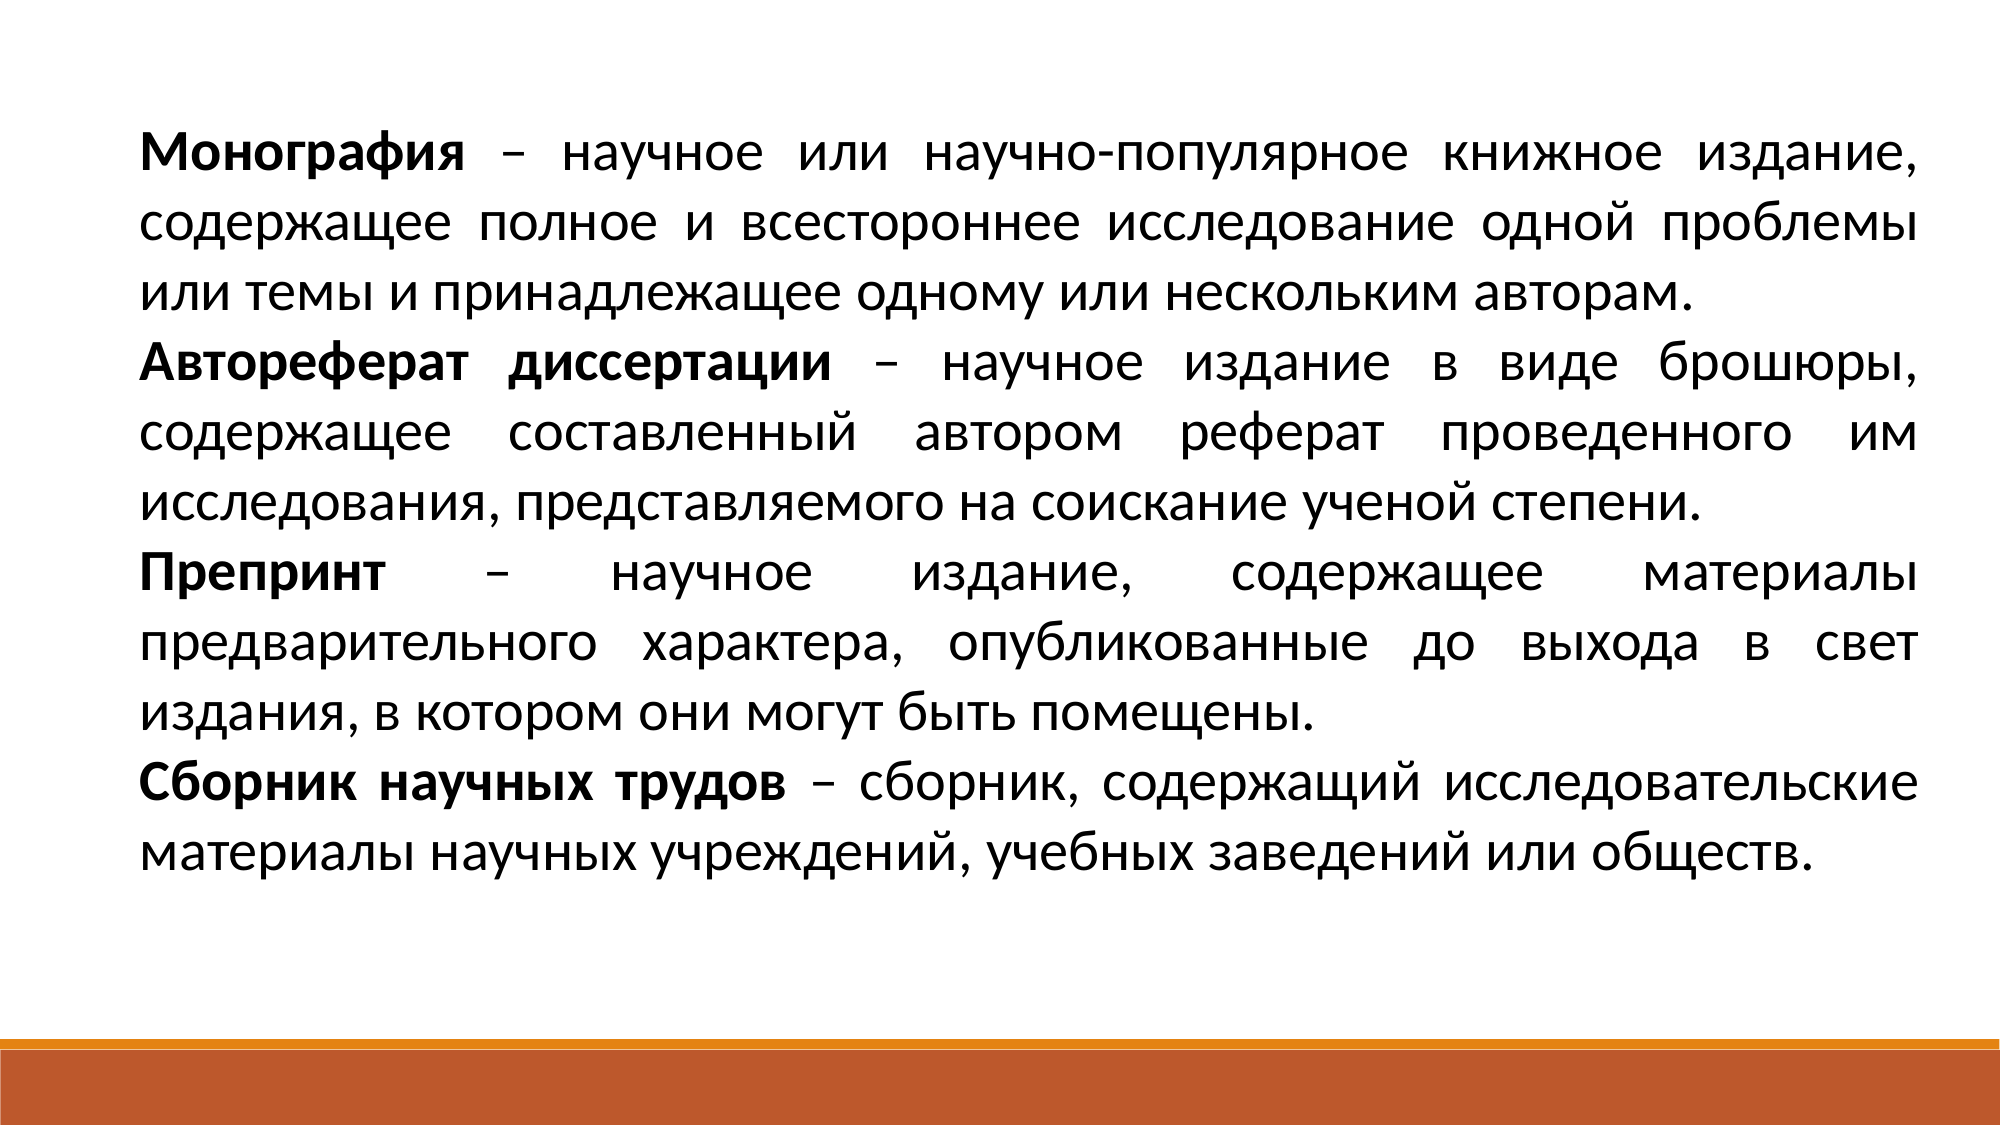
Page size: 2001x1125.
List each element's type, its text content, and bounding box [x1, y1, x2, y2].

text_box Монография – научное или научно-популярное книжное издание, содержащее полное и всестороннее исследование одной проблемы или темы и принадлежащее одному или нескольким авторам. Автореферат диссертации – научное издание в виде брошюры, содержащее составленный автором реферат проведенного им исследования, представляемого на соискание ученой степени. Препринт – научное издание, содержащее материалы предварительного характера, опубликованные до выхода в свет издания, в котором они могут быть помещены. Сборник научных трудов – сборник, содержащий исследовательские материалы научных учреждений, учебных заведений или обществ. [124, 105, 1934, 890]
